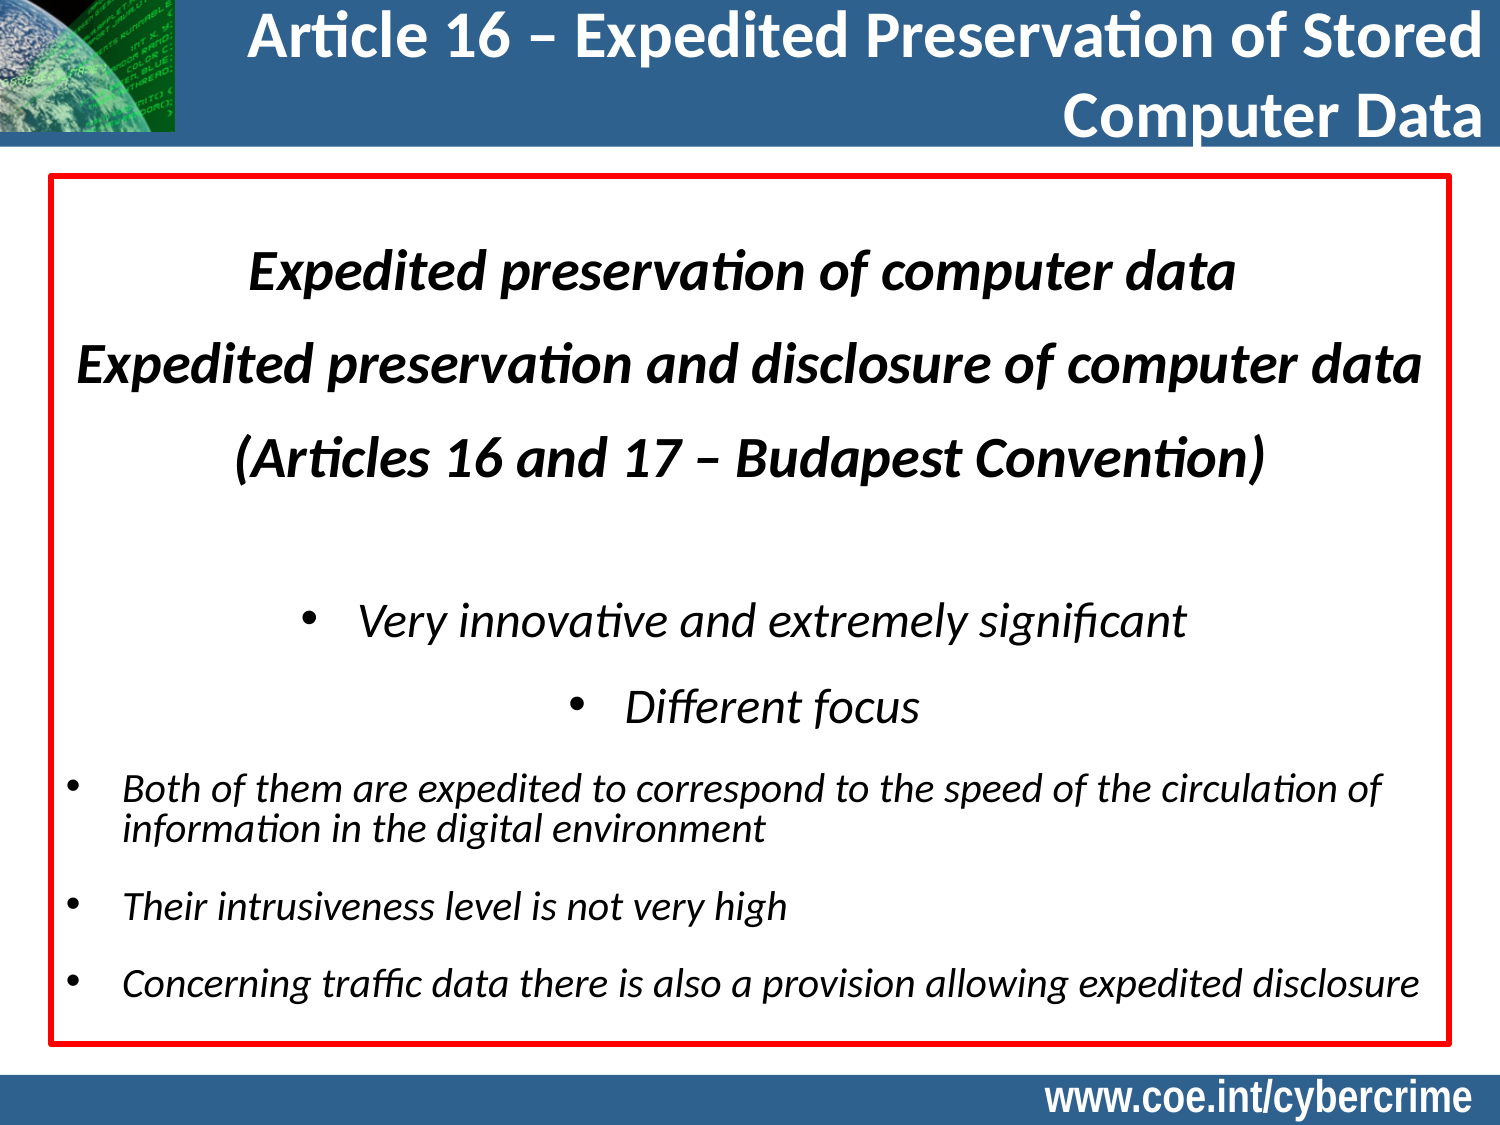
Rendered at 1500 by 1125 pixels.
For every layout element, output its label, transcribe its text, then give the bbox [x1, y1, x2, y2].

text_box Expedited preservation of computer data Expedited preservation and disclosure of computer data (Articles 16 and 17 – Budapest Convention) Very innovative and extremely significant Different focus Both of them are expedited to correspond to the speed of the circulation of information in the digital environment Their intrusiveness level is not very high Concerning traffic data there is also a provision allowing expedited disclosure [51, 175, 1449, 1045]
picture [0, 0, 175, 132]
text_box [0, 1073, 1030, 1125]
text_box Article 16 – Expedited Preservation of Stored Computer Data [0, 0, 1500, 149]
text_box www.coe.int/cybercrime [1030, 1059, 1500, 1125]
